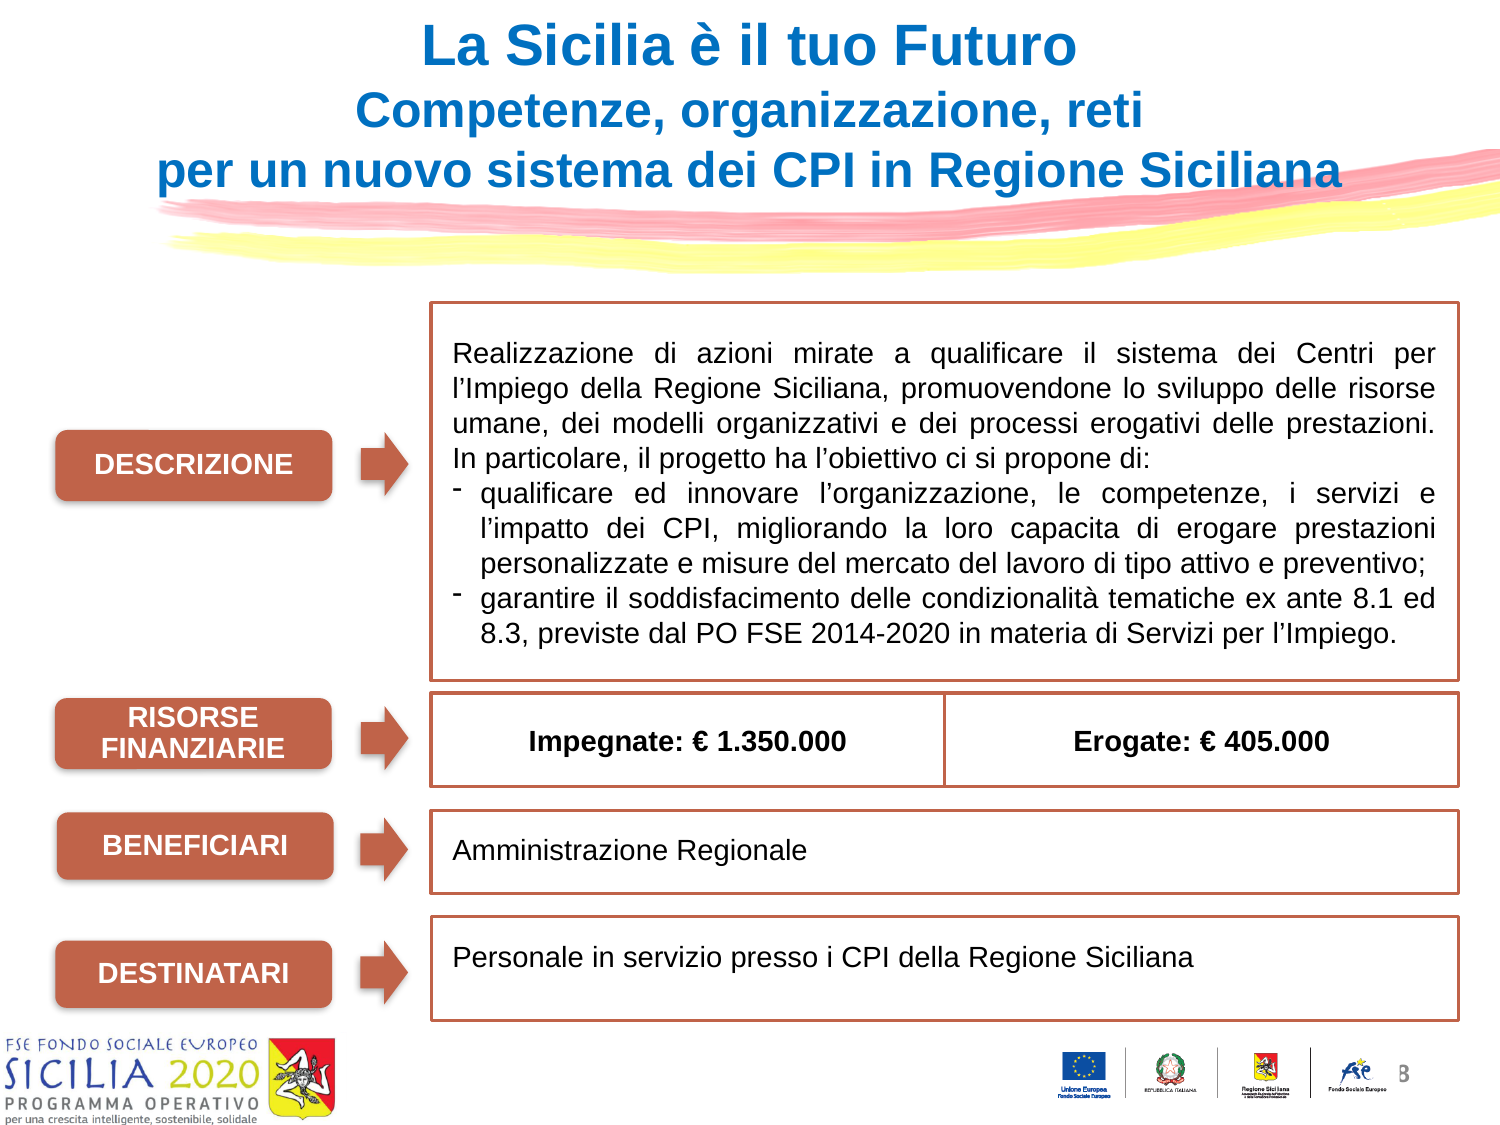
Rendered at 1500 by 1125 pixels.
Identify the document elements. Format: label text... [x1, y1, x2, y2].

text_box [360, 706, 409, 771]
text_box Realizzazione di azioni mirate a qualificare il sistema dei Centri per l’Impiego della Regione Siciliana, promuovendone lo sviluppo delle risorse umane, dei modelli organizzativi e dei processi erogativi delle prestazioni. In particolare, il progetto ha l’obiettivo ci si propone di: qualificare ed innovare l’organizzazione, le competenze, i servizi e l’impatto dei CPI, migliorando la loro capacita di erogare prestazioni personalizzate e misure del mercato del lavoro di tipo attivo e preventivo; garantire il soddisfacimento delle condizionalità tematiche ex ante 8.1 ed 8.3, previste dal PO FSE 2014-2020 in materia di Servizi per l’Impiego. [430, 302, 1459, 681]
picture [1033, 1043, 1400, 1116]
text_box DESCRIZIONE [55, 429, 333, 502]
text_box [360, 940, 409, 1005]
text_box [360, 817, 409, 882]
text_box Impegnate: € 1.350.000 [430, 692, 944, 787]
text_box Amministrazione Regionale [430, 810, 1459, 894]
text_box RISORSE FINANZIARIE [54, 698, 332, 770]
text_box BENEFICIARI [56, 812, 334, 880]
text_box DESTINATARI [55, 940, 333, 1008]
picture [0, 1031, 348, 1125]
picture [100, 148, 1500, 280]
slide_number 8 [1399, 1042, 1425, 1103]
text_box Personale in servizio presso i CPI della Regione Siciliana [431, 916, 1459, 1021]
text_box Erogate: € 405.000 [944, 692, 1459, 787]
text_box La Sicilia è il tuo Futuro Competenze, organizzazione, reti per un nuovo sistema dei CPI in Regione Siciliana [0, 0, 1500, 205]
text_box [360, 432, 409, 497]
